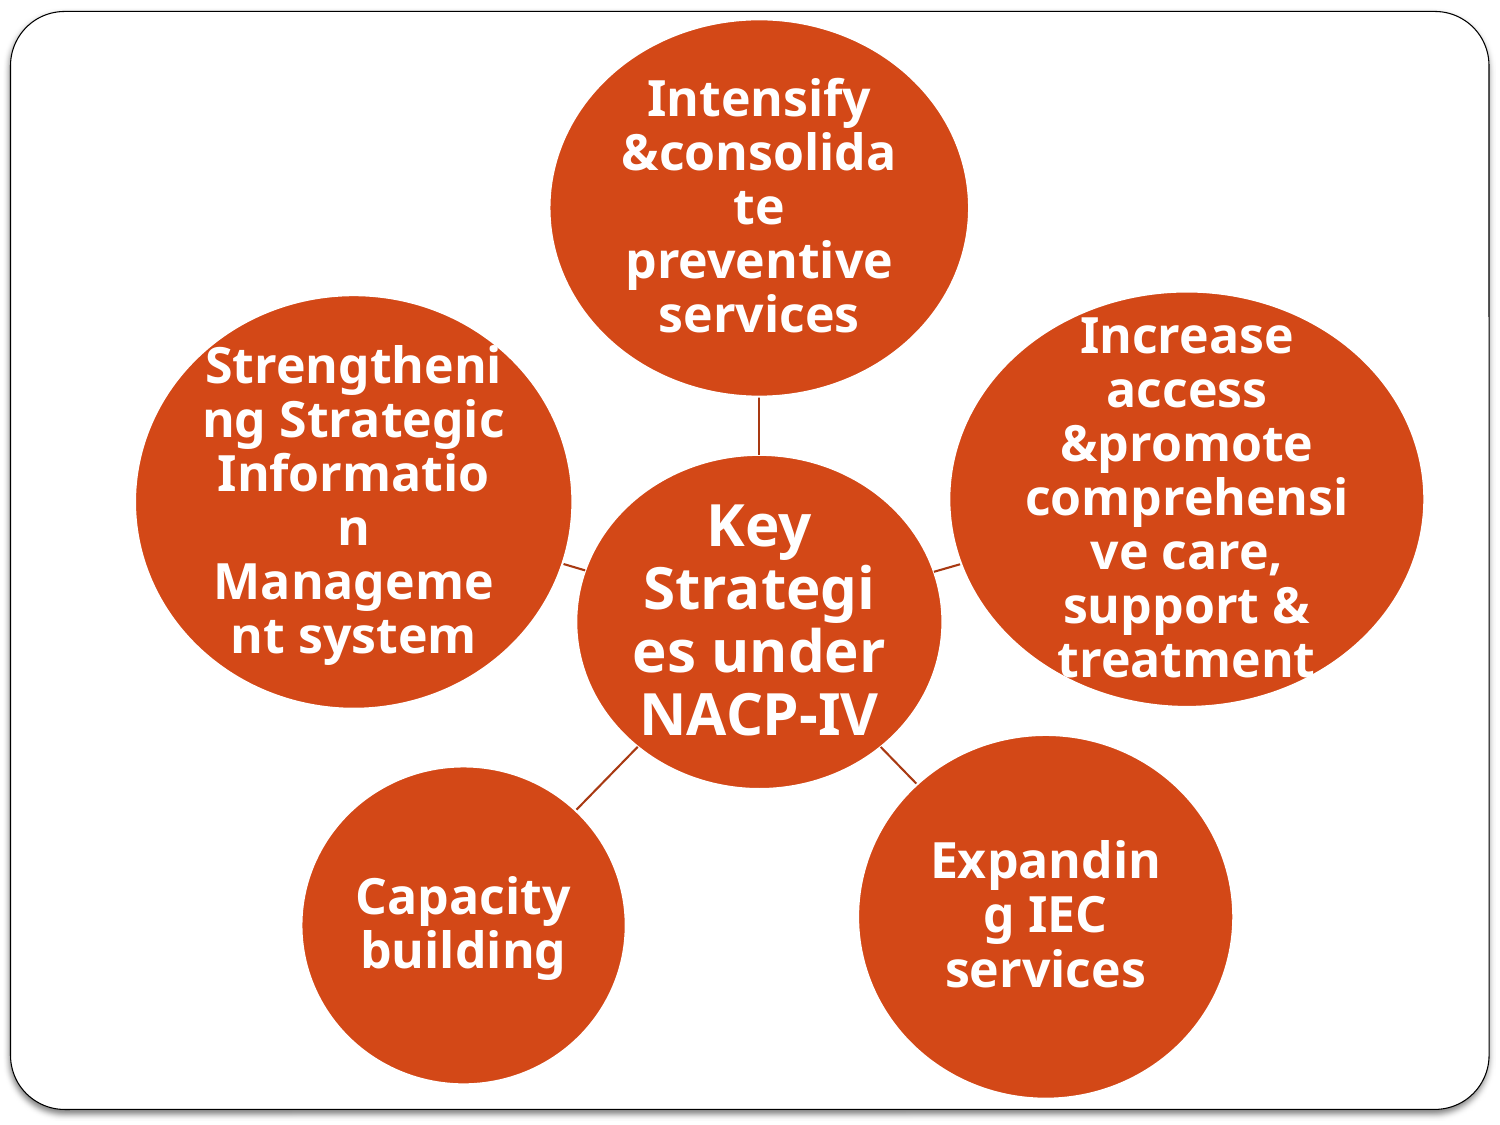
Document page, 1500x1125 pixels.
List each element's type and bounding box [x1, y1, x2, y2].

list [74, 41, 1463, 1117]
